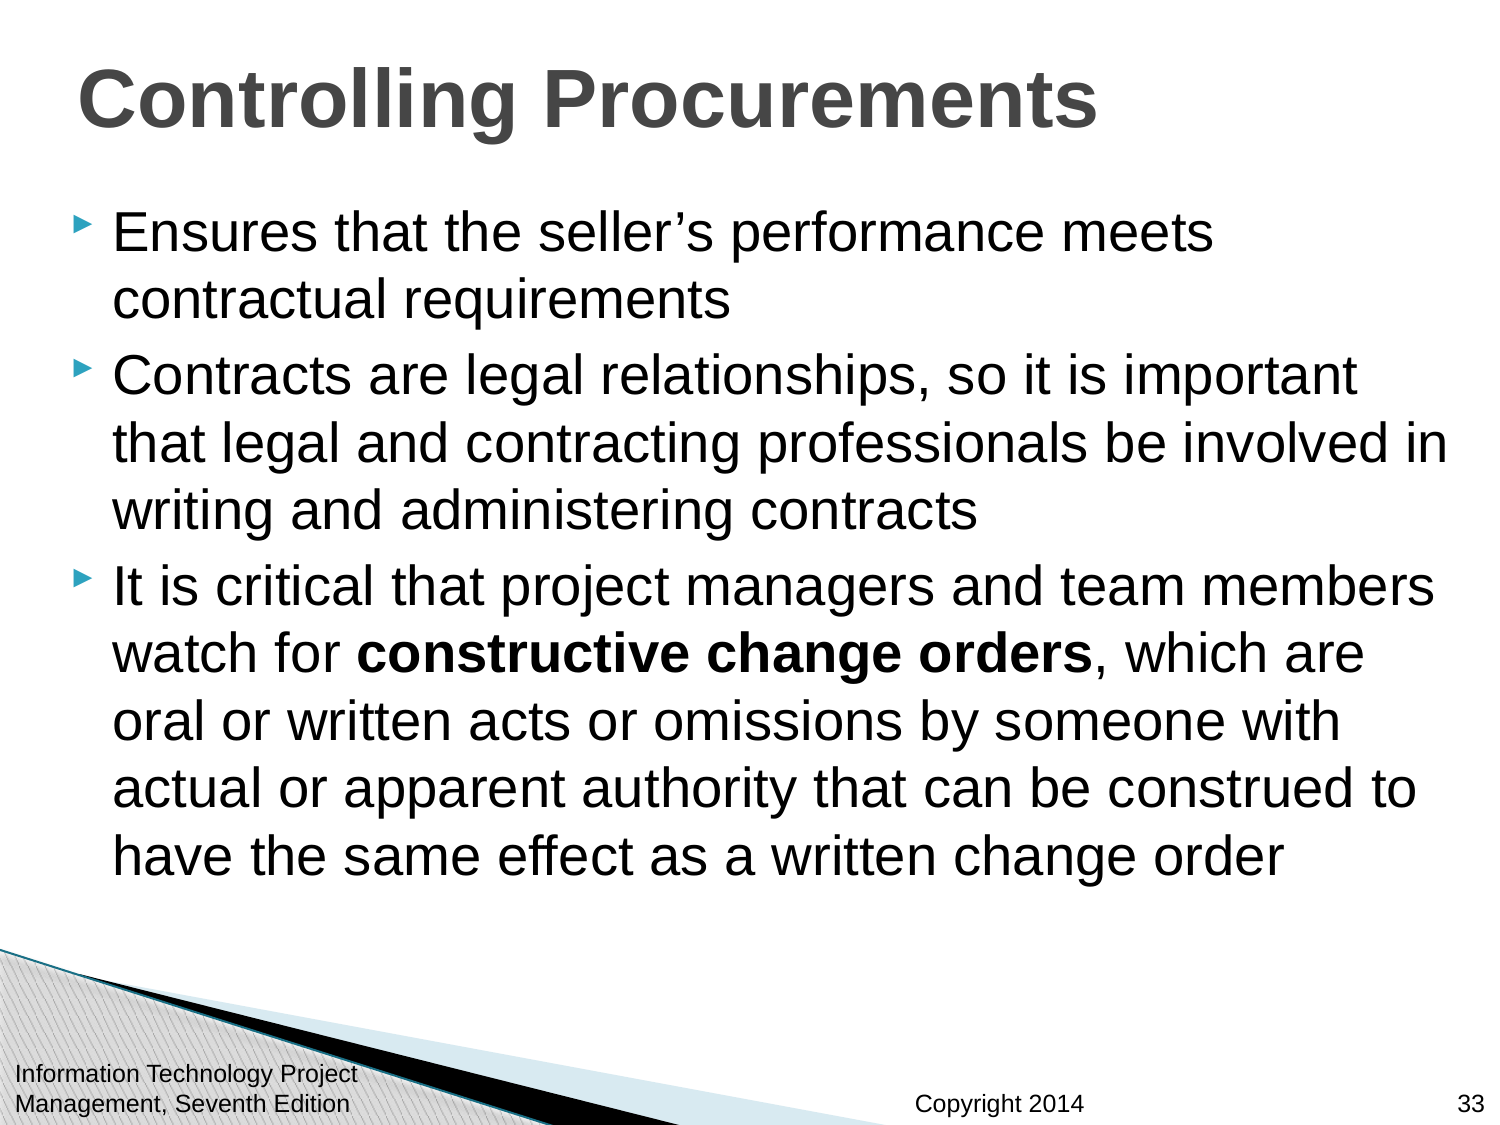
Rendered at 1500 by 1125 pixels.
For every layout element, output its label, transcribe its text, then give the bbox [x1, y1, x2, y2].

list Ensures that the seller’s performance meets contractual requirements Contracts are legal relationships, so it is important that legal and contracting professionals be involved in writing and administering contracts It is critical that project managers and team members watch for constructive change orders, which are oral or written acts or omissions by someone with actual or apparent authority that can be construed to have the same effect as a written change order [37, 187, 1476, 949]
title Controlling Procurements [62, 37, 1438, 152]
footer Information Technology Project Management, Seventh Edition [0, 1065, 425, 1125]
slide_number 33 [1408, 1065, 1500, 1125]
